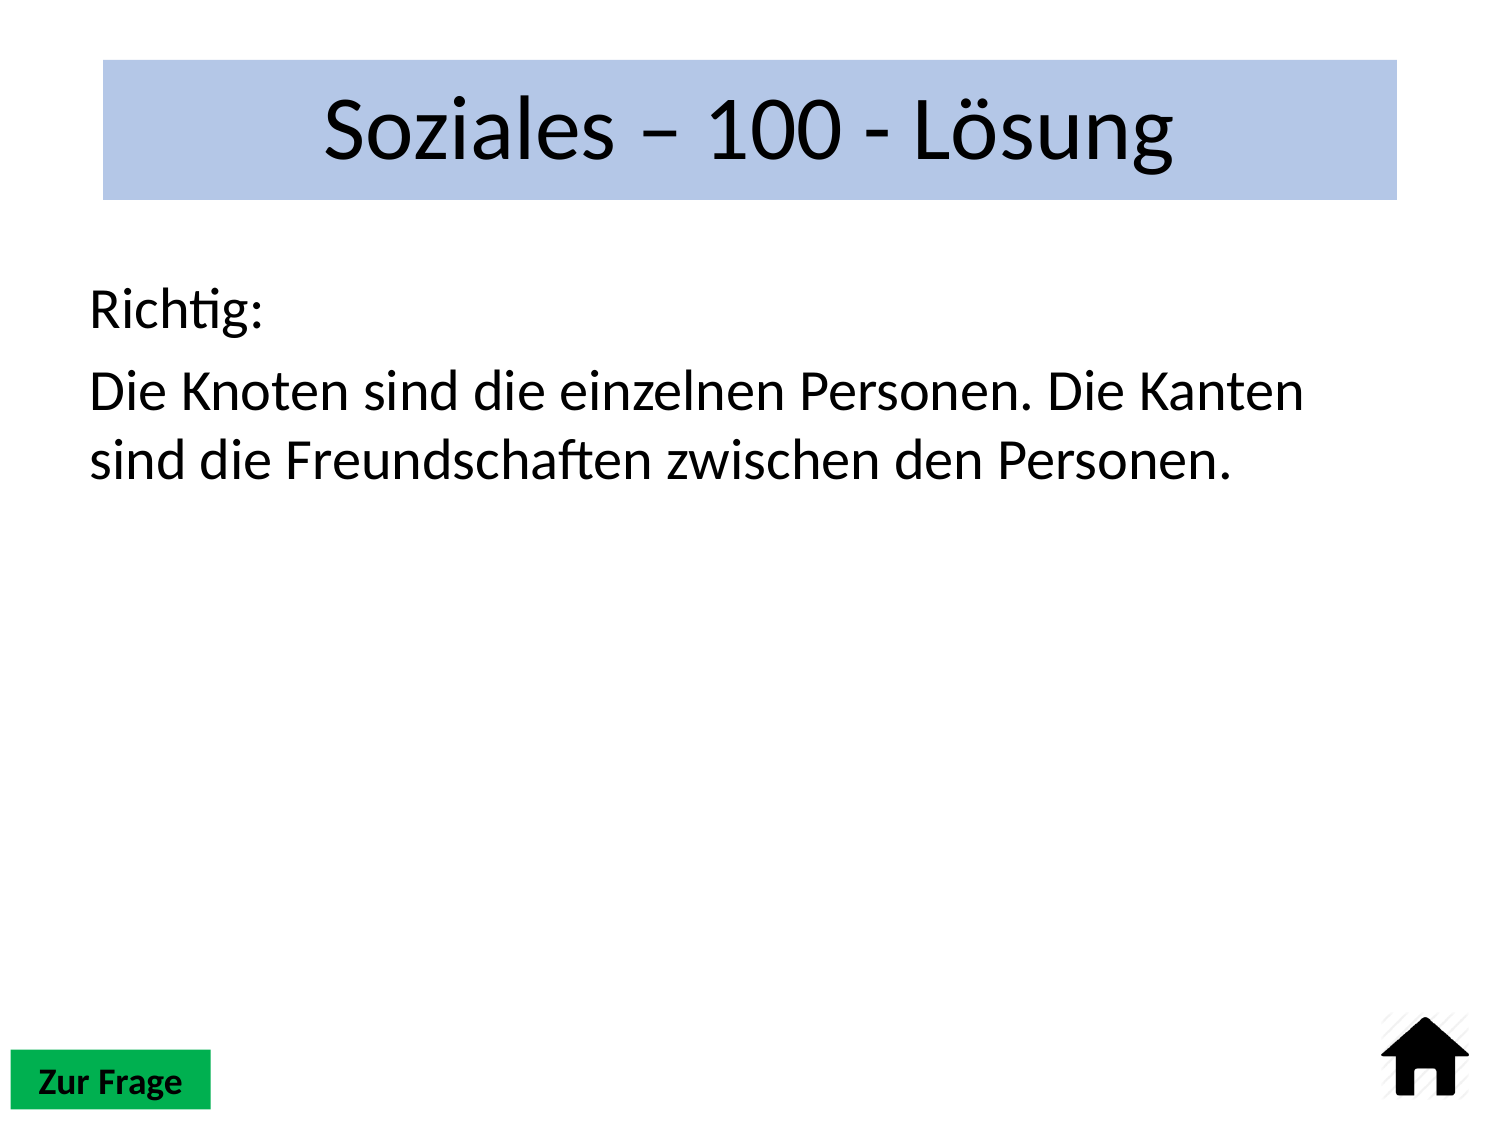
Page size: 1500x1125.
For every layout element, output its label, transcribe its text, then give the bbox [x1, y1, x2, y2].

text_box Zur Frage [10, 1049, 211, 1110]
title Soziales – 100 - Lösung [103, 59, 1397, 200]
text_box Richtig: Die Knoten sind die einzelnen Personen. Die Kanten sind die Freundschaften zwischen den Personen. [74, 262, 1425, 988]
picture [1381, 1012, 1469, 1100]
